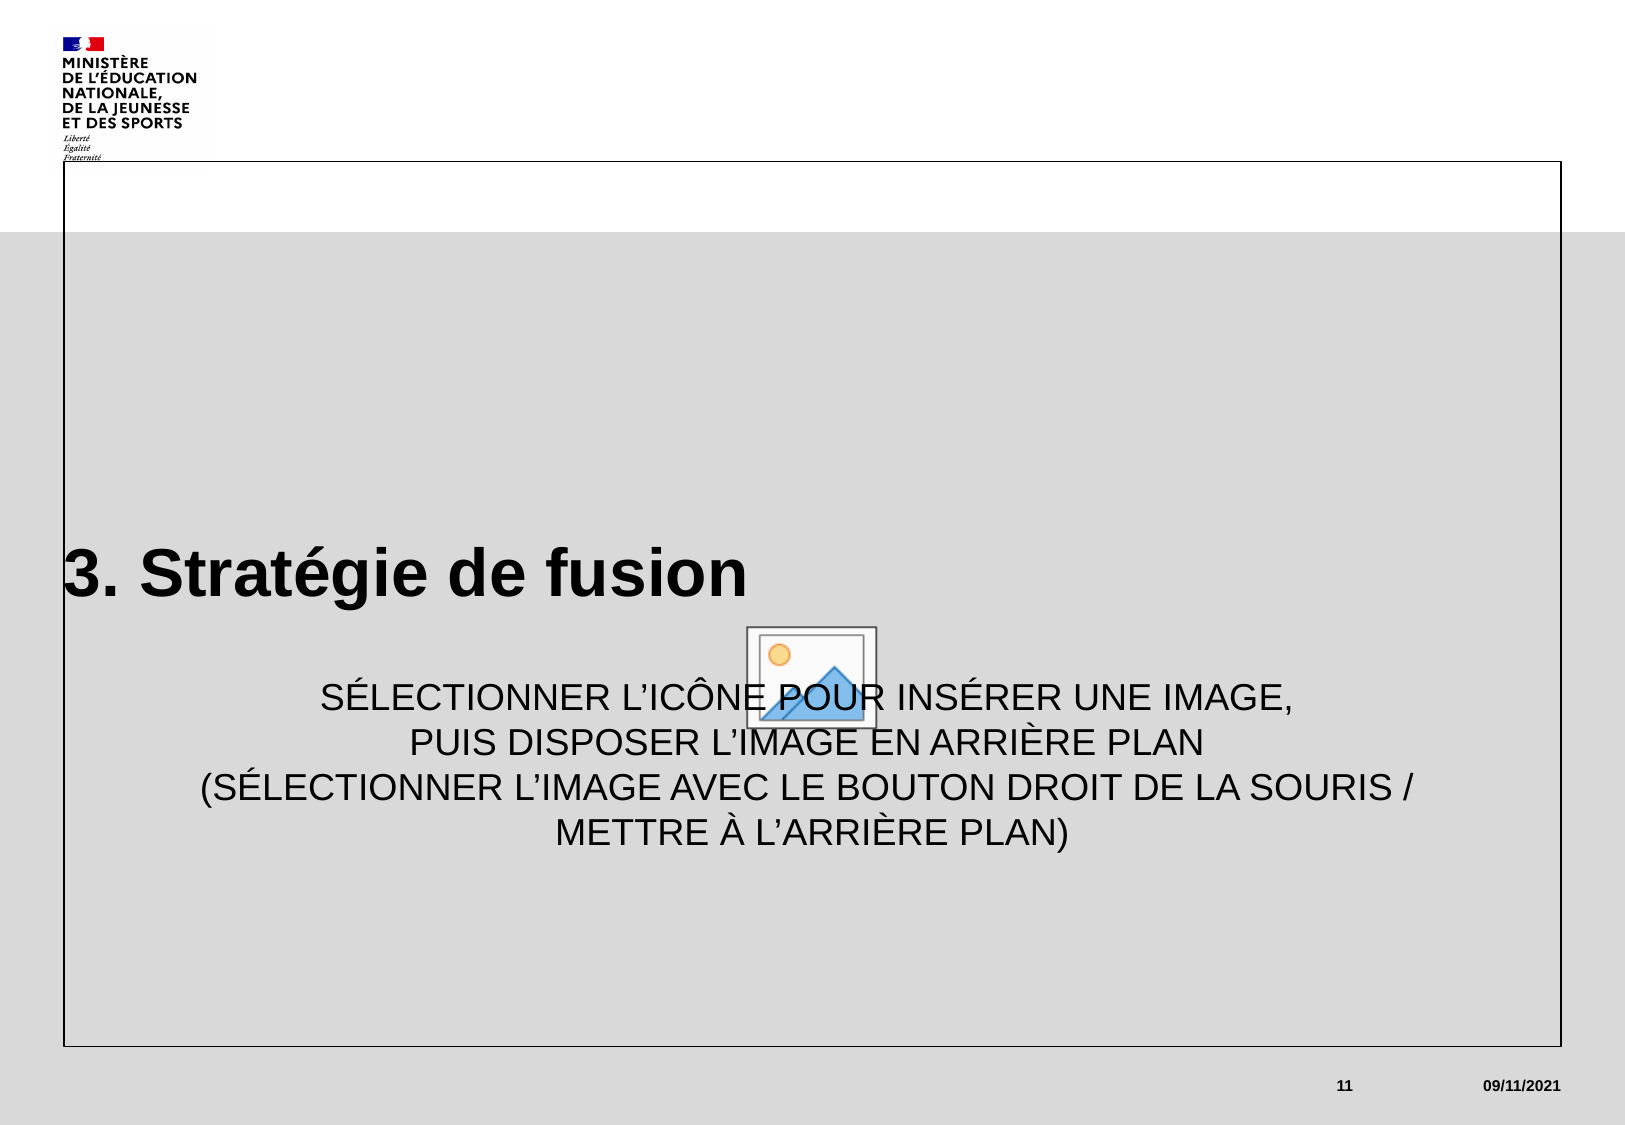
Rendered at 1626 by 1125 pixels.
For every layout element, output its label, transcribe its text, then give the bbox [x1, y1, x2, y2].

picture [0, 231, 1625, 1125]
picture [48, 23, 211, 174]
title 3. Stratégie de fusion [63, 161, 1562, 230]
